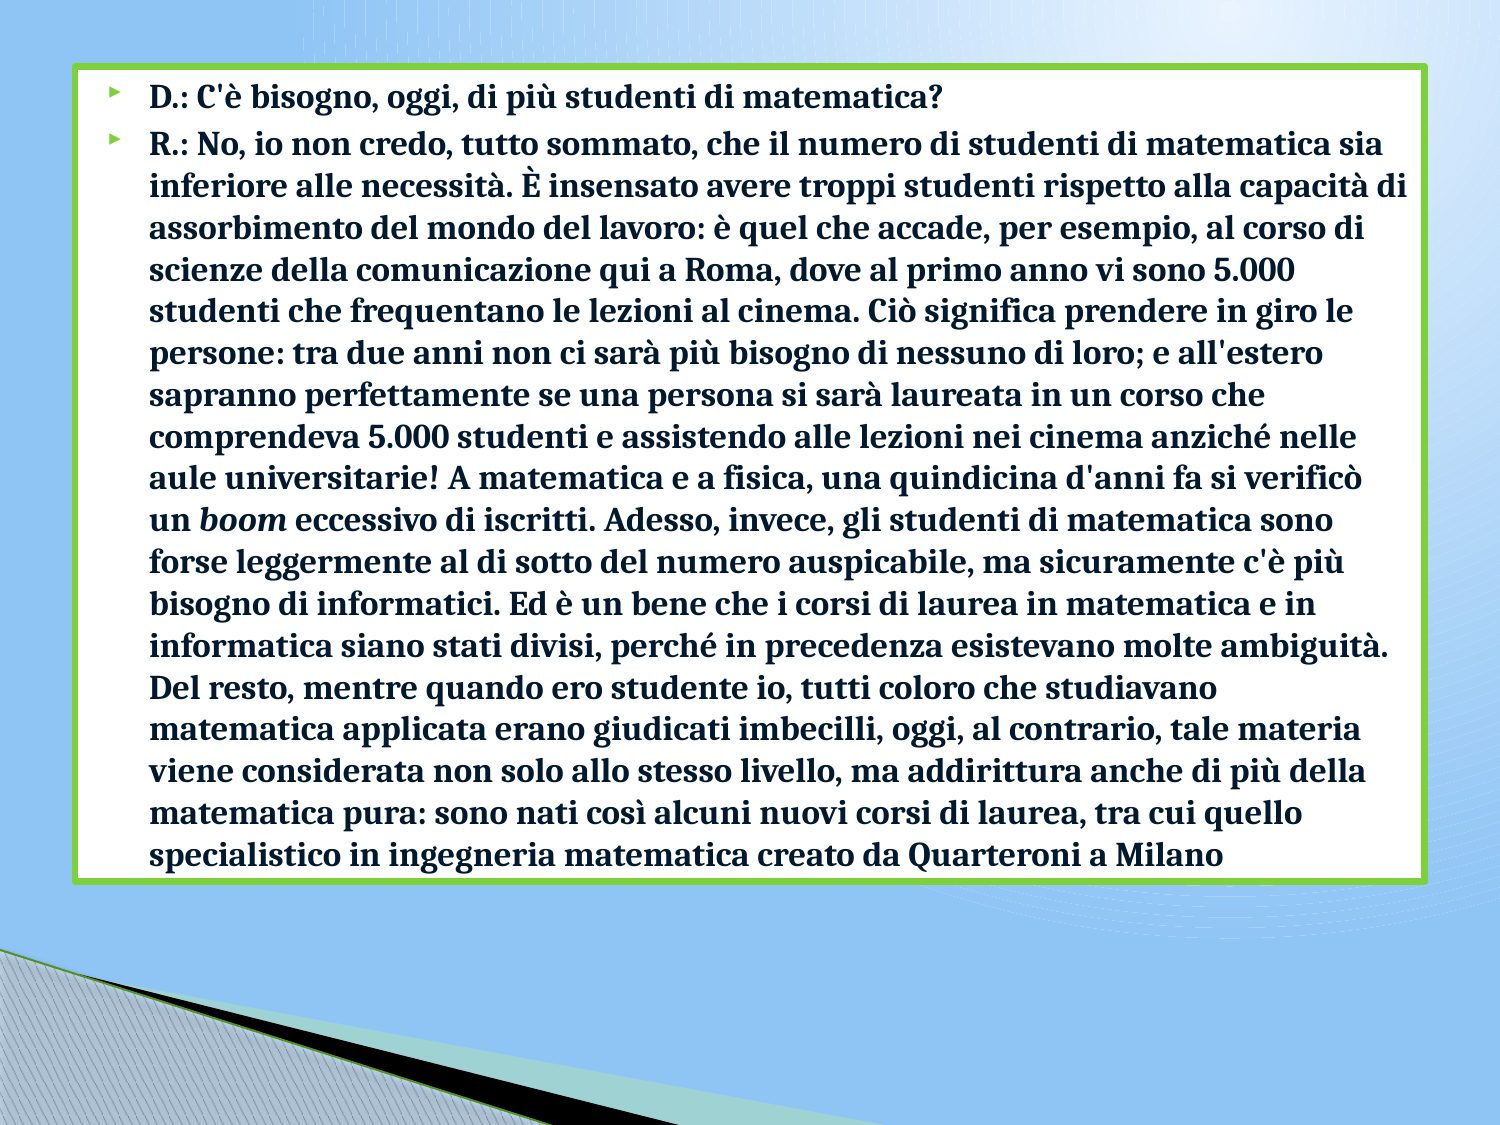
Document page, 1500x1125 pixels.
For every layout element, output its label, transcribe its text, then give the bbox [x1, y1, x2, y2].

list D.: C'è bisogno, oggi, di più studenti di matematica? R.: No, io non credo, tutto sommato, che il numero di studenti di matematica sia inferiore alle necessità. È insensato avere troppi studenti rispetto alla capacità di assorbimento del mondo del lavoro: è quel che accade, per esempio, al corso di scienze della comunicazione qui a Roma, dove al primo anno vi sono 5.000 studenti che frequentano le lezioni al cinema. Ciò significa prendere in giro le persone: tra due anni non ci sarà più bisogno di nessuno di loro; e all'estero sapranno perfettamente se una persona si sarà laureata in un corso che comprendeva 5.000 studenti e assistendo alle lezioni nei cinema anziché nelle aule universitarie! A matematica e a fisica, una quindicina d'anni fa si verificò un boom eccessivo di iscritti. Adesso, invece, gli studenti di matematica sono forse leggermente al di sotto del numero auspicabile, ma sicuramente c'è più bisogno di informatici. Ed è un bene che i corsi di laurea in matematica e in informatica siano stati divisi, perché in precedenza esistevano molte ambiguità. Del resto, mentre quando ero studente io, tutti coloro che studiavano matematica applicata erano giudicati imbecilli, oggi, al contrario, tale materia viene considerata non solo allo stesso livello, ma addirittura anche di più della matematica pura: sono nati così alcuni nuovi corsi di laurea, tra cui quello specialistico in ingegneria matematica creato da Quarteroni a Milano [72, 63, 1428, 885]
